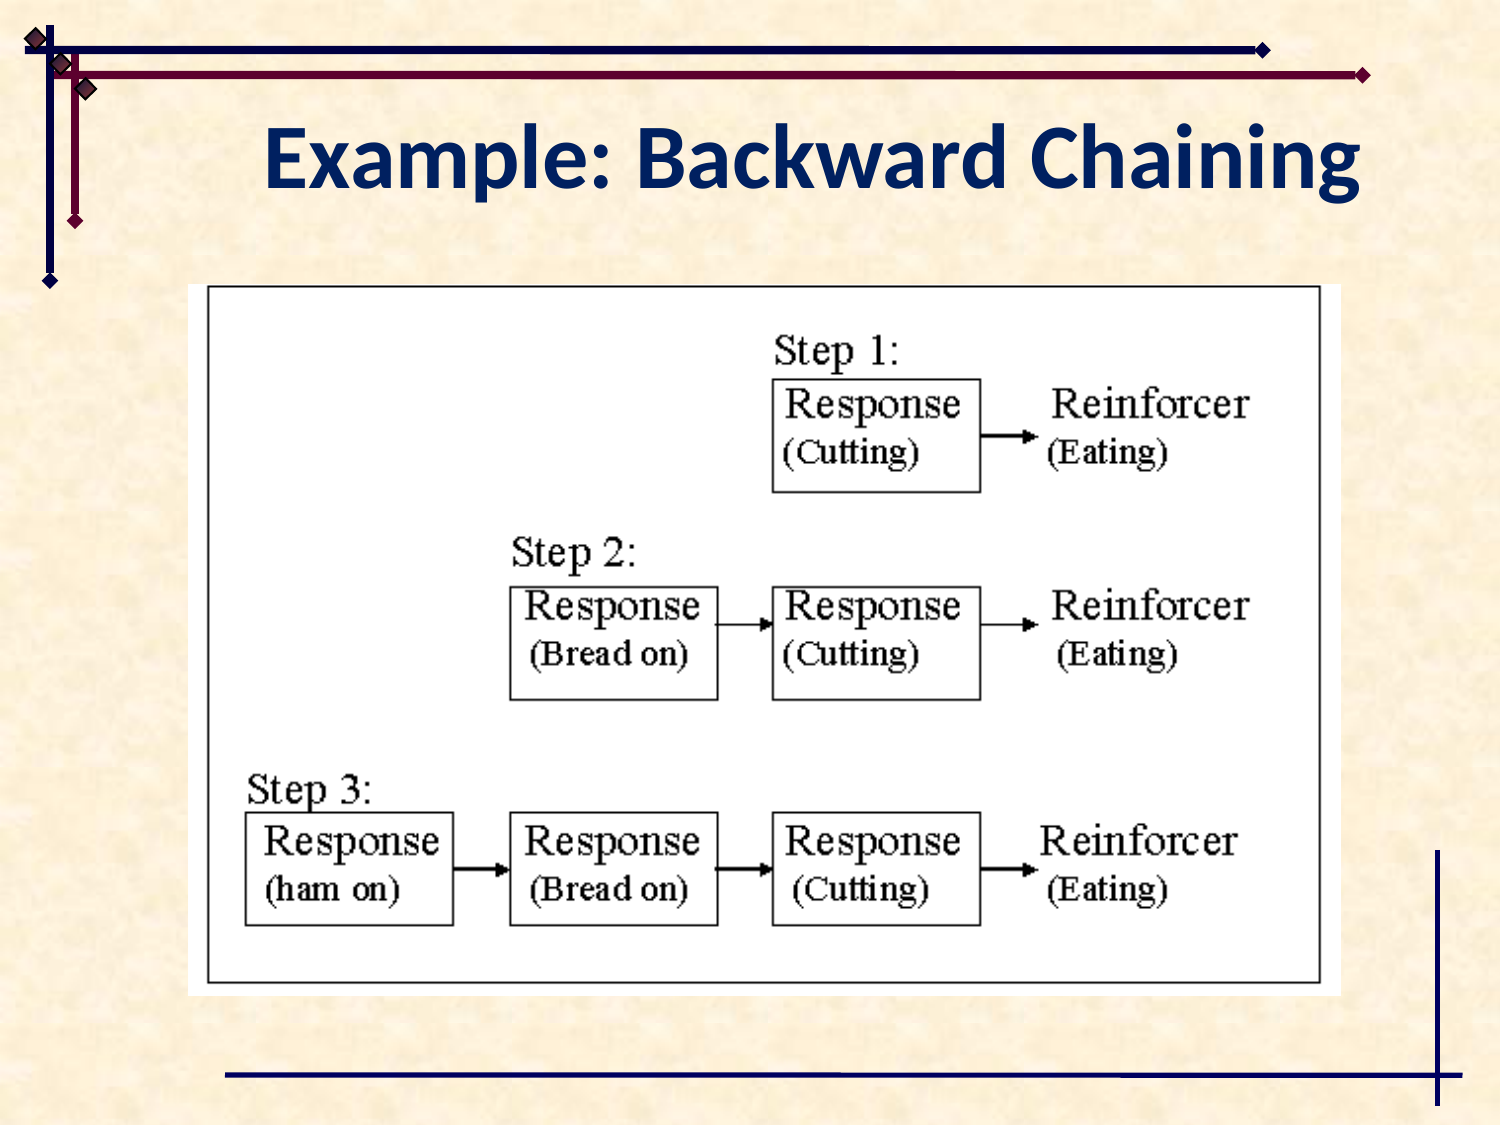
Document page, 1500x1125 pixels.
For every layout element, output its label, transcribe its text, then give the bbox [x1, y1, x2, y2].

title Example: Backward Chaining [188, 51, 1438, 252]
picture [0, 0, 1500, 1125]
